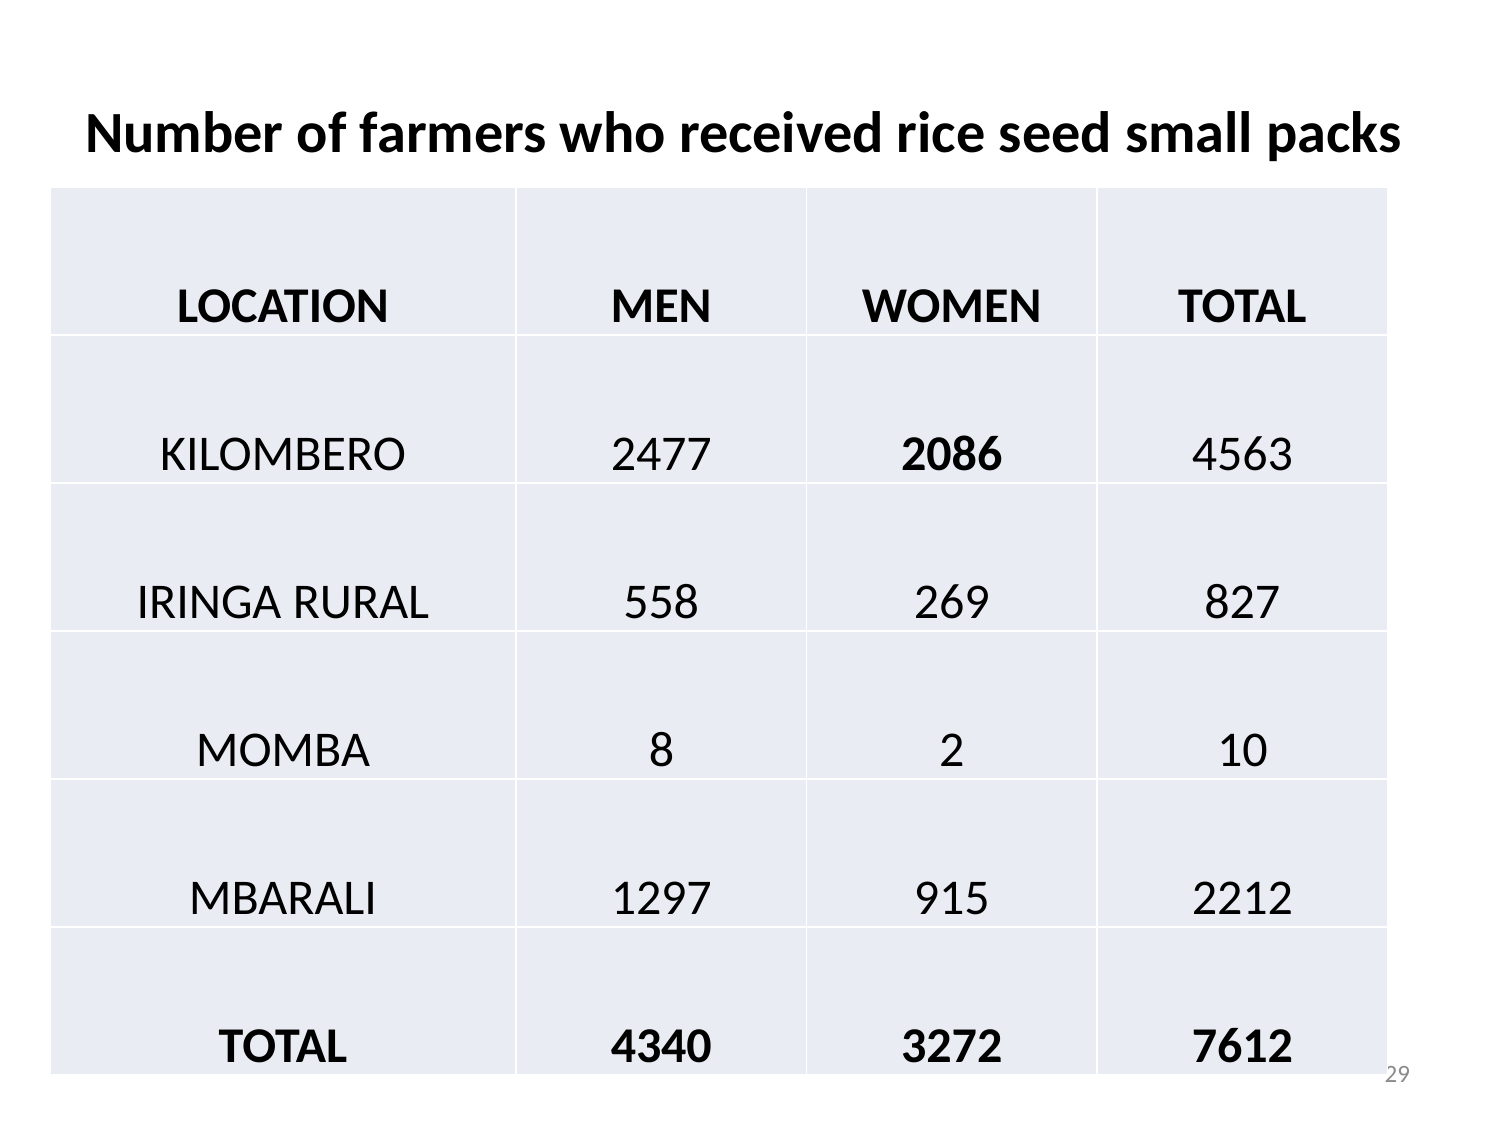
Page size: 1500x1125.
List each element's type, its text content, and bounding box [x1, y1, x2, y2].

table_cell 558 [517, 484, 806, 630]
table_cell TOTAL [51, 928, 515, 1074]
slide_number 29 [1074, 1042, 1425, 1103]
table_cell 269 [807, 484, 1096, 630]
table_cell 827 [1098, 484, 1387, 630]
table_cell 915 [807, 780, 1096, 926]
table_cell 4340 [517, 928, 806, 1074]
table_header LOCATION [51, 188, 515, 334]
table_header TOTAL [1098, 188, 1387, 334]
table_cell 4563 [1098, 336, 1387, 482]
table_cell 2477 [517, 336, 806, 482]
table_cell IRINGA RURAL [51, 484, 515, 630]
table_cell 10 [1098, 632, 1387, 778]
table_cell 8 [517, 632, 806, 778]
title Number of farmers who received rice seed small packs [50, 0, 1438, 188]
table_cell 2 [807, 632, 1096, 778]
table_cell MBARALI [51, 780, 515, 926]
table_cell 1297 [517, 780, 806, 926]
table_cell 7612 [1098, 928, 1387, 1074]
table_cell MOMBA [51, 632, 515, 778]
table_header MEN [517, 188, 806, 334]
table_cell 2212 [1098, 780, 1387, 926]
table_cell KILOMBERO [51, 336, 515, 482]
table_header WOMEN [807, 188, 1096, 334]
table_cell 3272 [807, 928, 1096, 1074]
table_cell 2086 [807, 336, 1096, 482]
